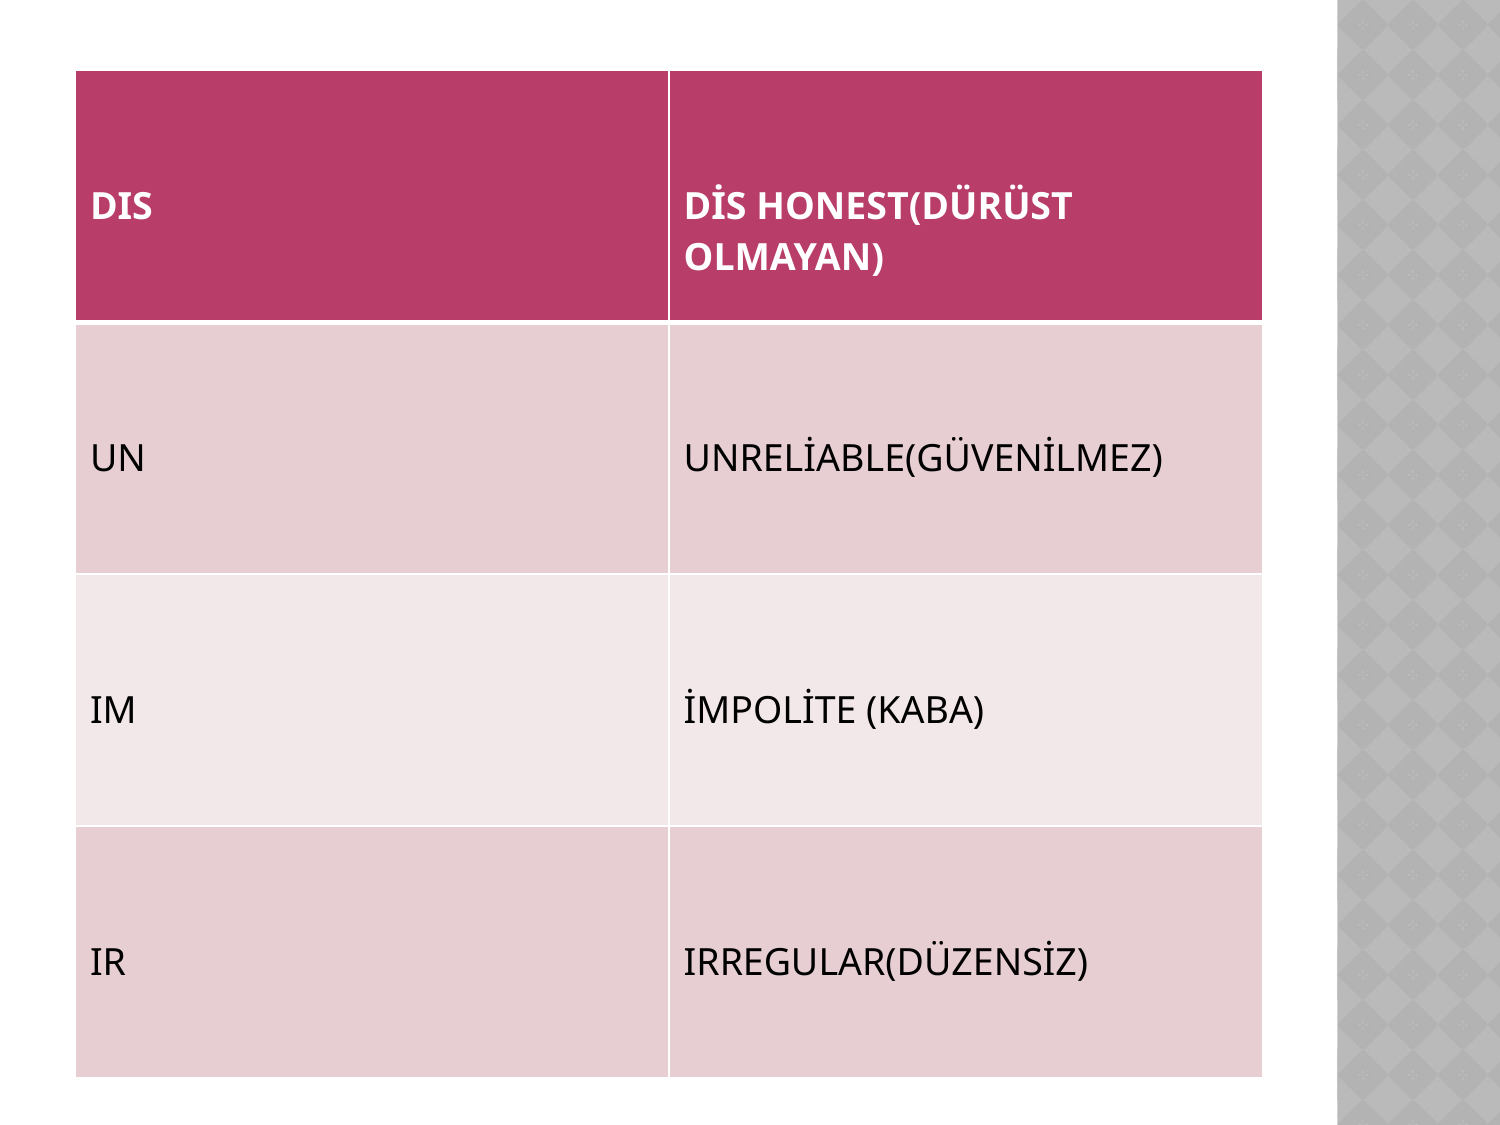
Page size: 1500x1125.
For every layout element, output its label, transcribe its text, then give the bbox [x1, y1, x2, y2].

table_cell UN [76, 325, 668, 573]
table_cell UNRELİABLE(GÜVENİLMEZ) [670, 325, 1262, 573]
table_cell IM [76, 575, 668, 825]
table_cell İMPOLİTE (KABA) [670, 575, 1262, 825]
table_cell IRREGULAR(DÜZENSİZ) [670, 827, 1262, 1077]
table_cell IR [76, 827, 668, 1077]
table_header DIS [76, 71, 668, 320]
table_header DİS HONEST(DÜRÜST OLMAYAN) [670, 71, 1262, 320]
